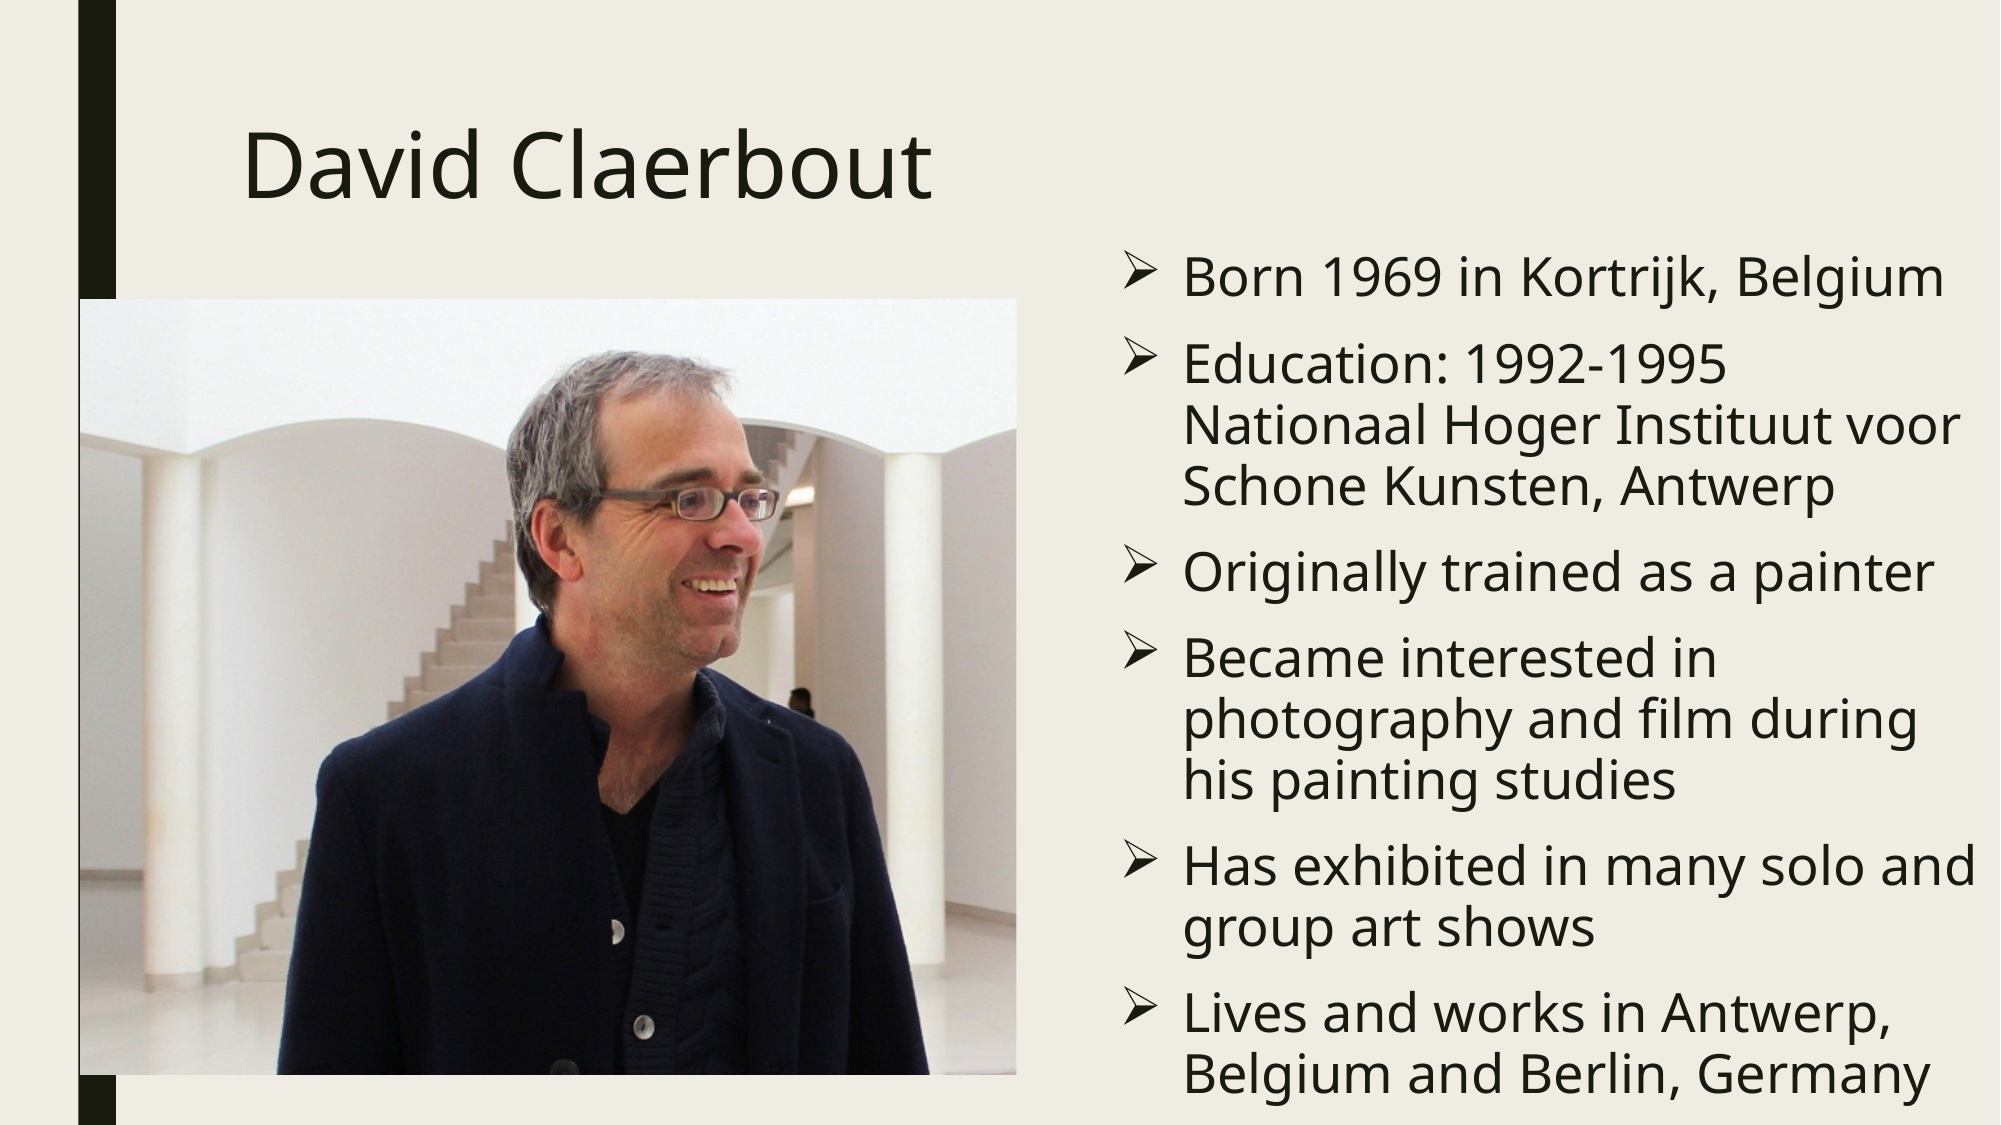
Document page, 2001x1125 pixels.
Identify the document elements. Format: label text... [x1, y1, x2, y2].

list Born 1969 in Kortrijk, Belgium Education: 1992-1995 Nationaal Hoger Instituut voor Schone Kunsten, Antwerp Originally trained as a painter Became interested in photography and film during his painting studies Has exhibited in many solo and group art shows Lives and works in Antwerp, Belgium and Berlin, Germany [1104, 240, 2000, 1045]
title David Claerbout [225, 112, 1800, 357]
picture [80, 299, 1017, 1075]
